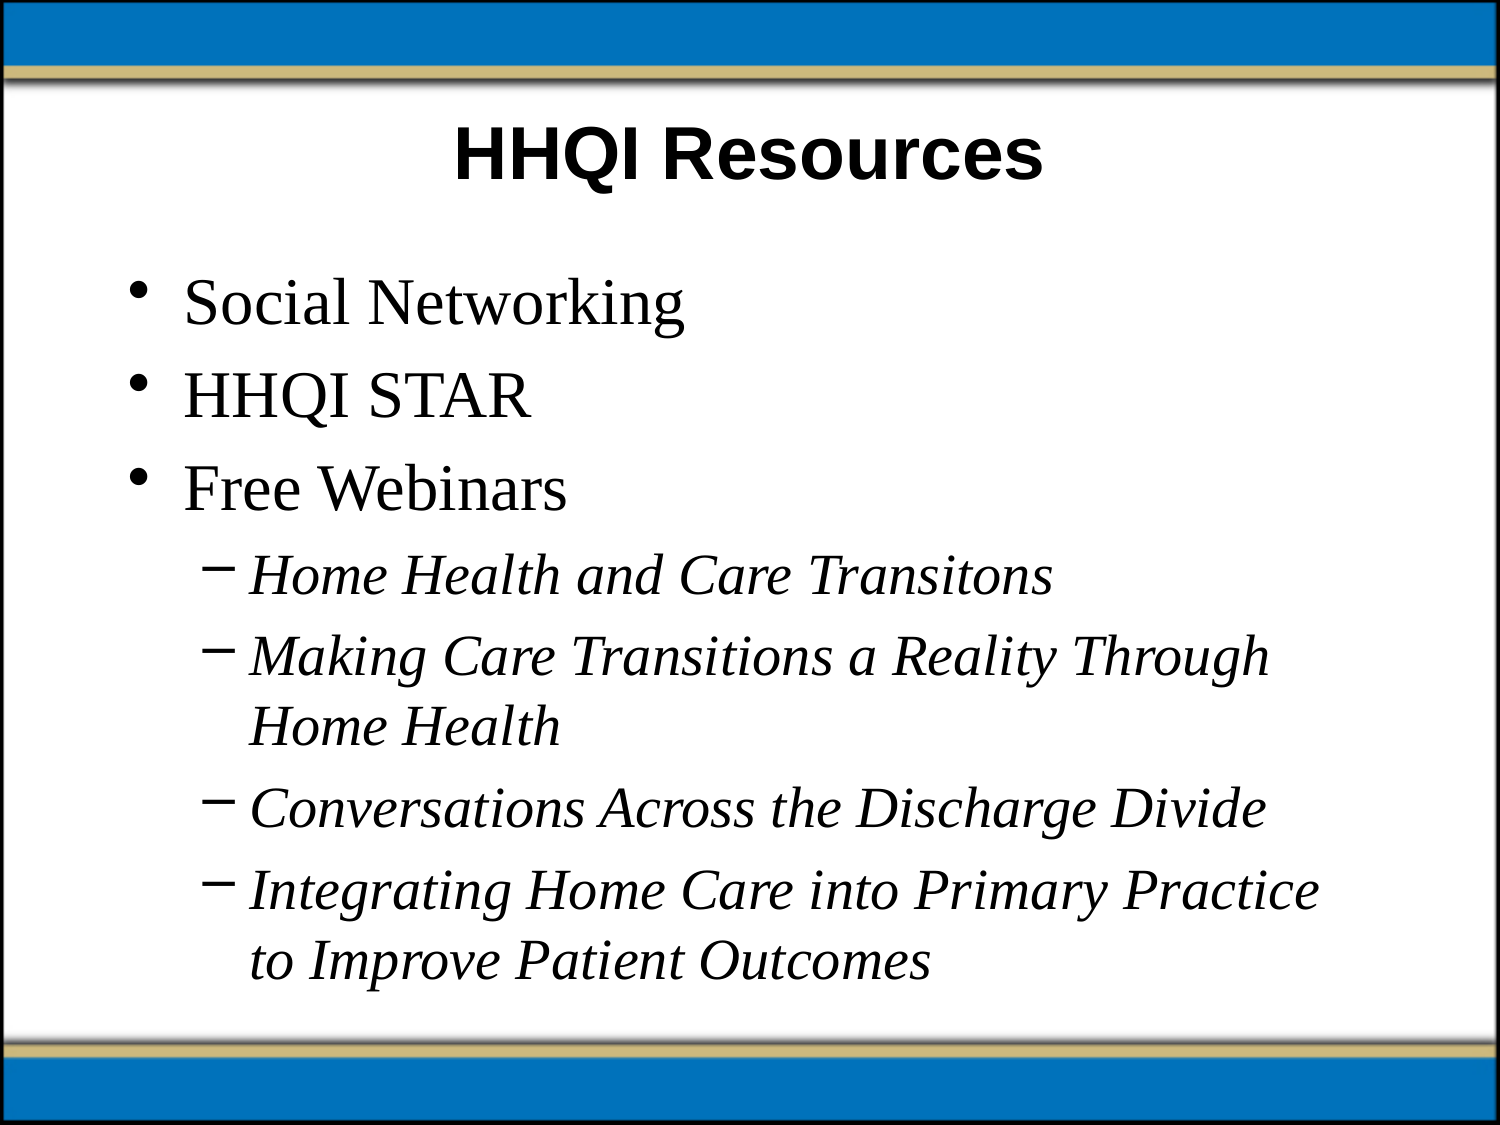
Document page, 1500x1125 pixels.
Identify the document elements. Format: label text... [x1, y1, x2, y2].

title HHQI Resources [112, 87, 1388, 213]
picture [0, 0, 1500, 1125]
list Social Networking HHQI STAR Free Webinars Home Health and Care Transitons Making Care Transitions a Reality Through Home Health Conversations Across the Discharge Divide Integrating Home Care into Primary Practice to Improve Patient Outcomes [112, 249, 1388, 1013]
